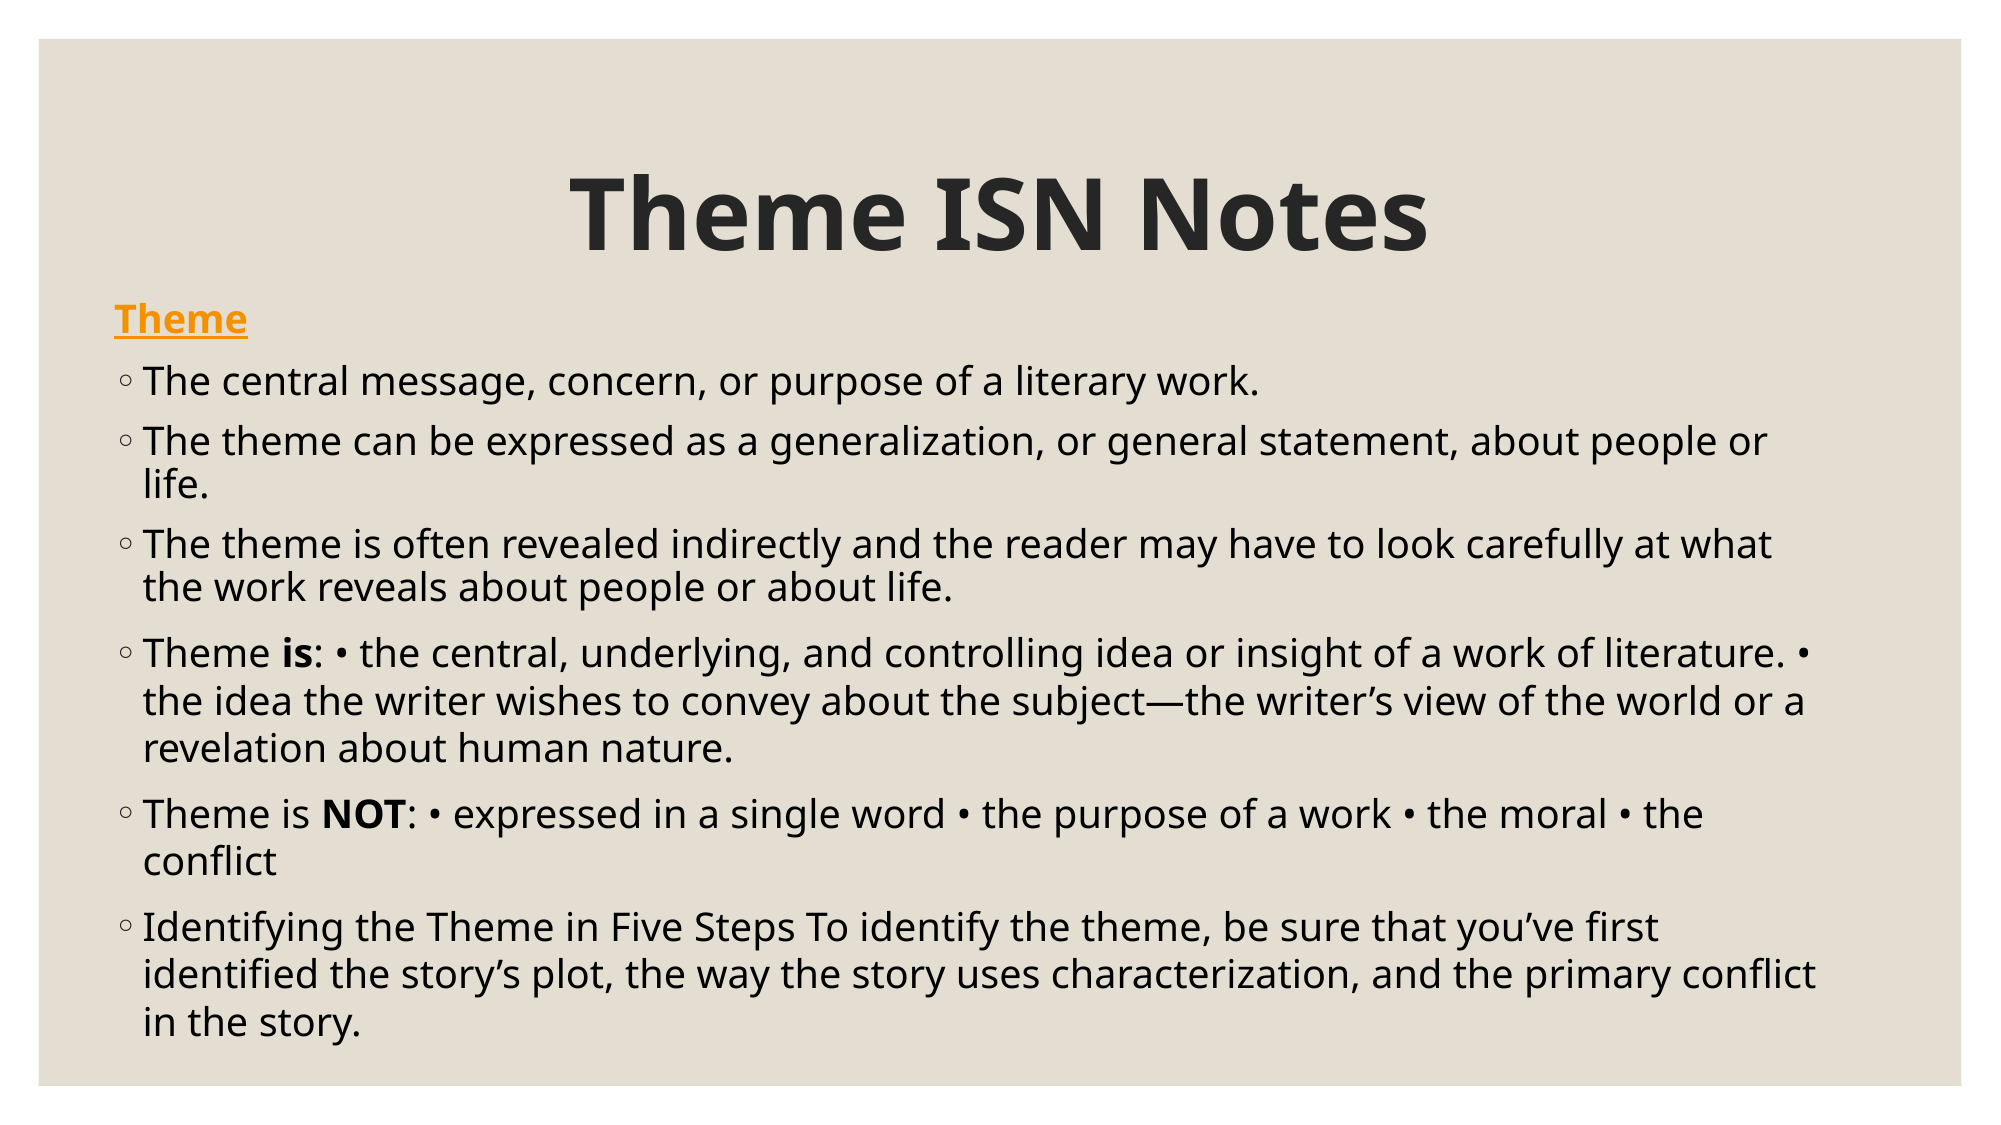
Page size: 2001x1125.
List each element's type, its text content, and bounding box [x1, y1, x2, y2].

list Theme The central message, concern, or purpose of a literary work. The theme can be expressed as a generalization, or general statement, about people or life. The theme is often revealed indirectly and the reader may have to look carefully at what the work reveals about people or about life. Theme is: • the central, underlying, and controlling idea or insight of a work of literature. • the idea the writer wishes to convey about the subject—the writer’s view of the world or a revelation about human nature. Theme is NOT: • expressed in a single word • the purpose of a work • the moral • the conflict Identifying the Theme in Five Steps To identify the theme, be sure that you’ve first identified the story’s plot, the way the story uses characterization, and the primary conflict in the story. [99, 286, 1854, 1056]
title Theme ISN Notes [174, 105, 1825, 286]
